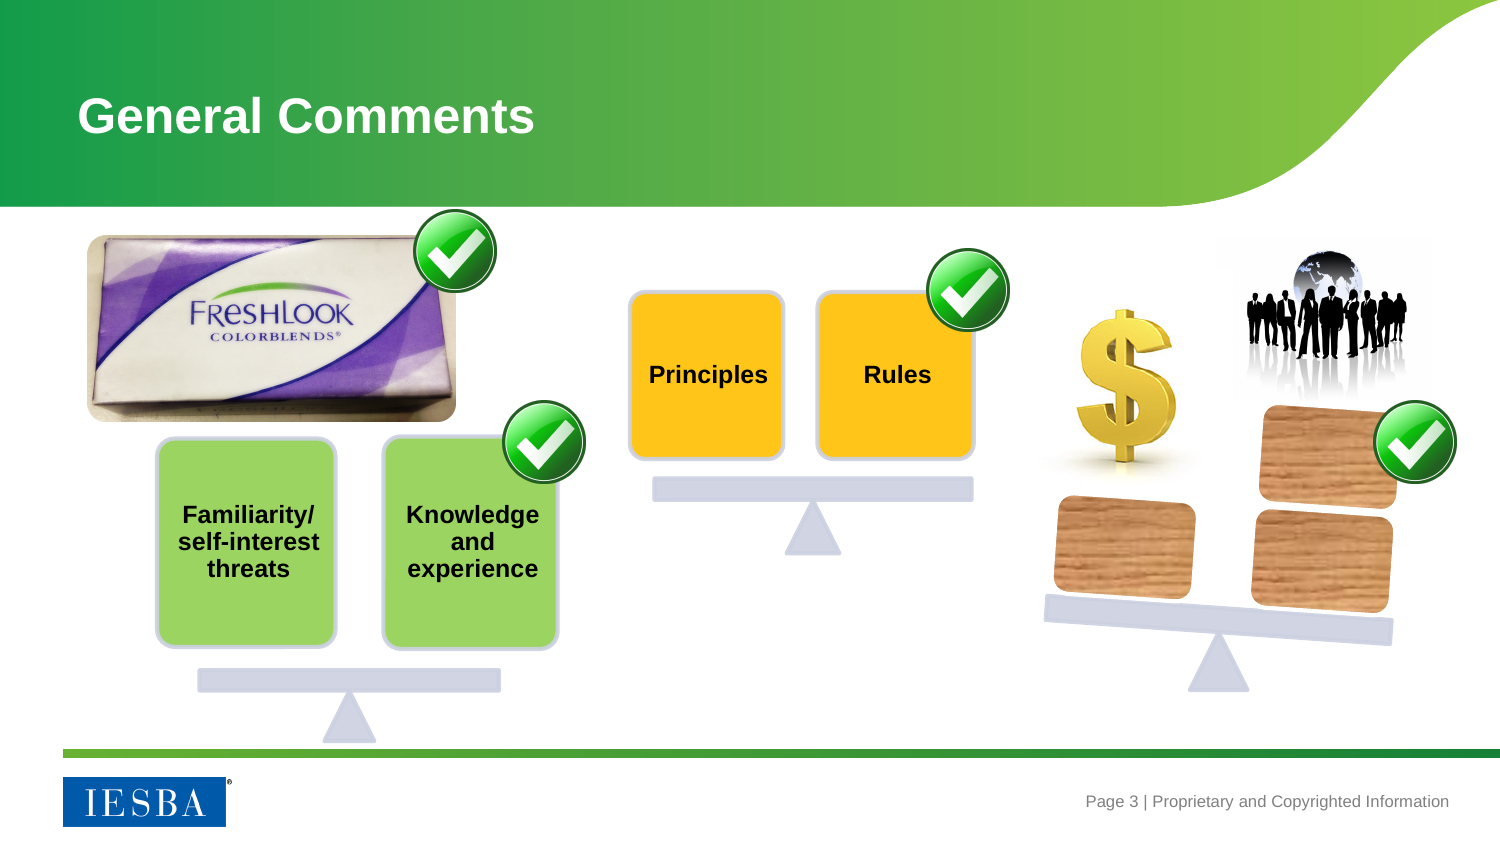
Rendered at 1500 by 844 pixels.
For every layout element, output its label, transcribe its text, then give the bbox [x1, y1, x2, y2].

picture [0, 0, 1500, 207]
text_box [899, 306, 1500, 691]
picture [87, 209, 497, 422]
picture [1011, 237, 1457, 493]
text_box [554, 176, 1072, 530]
picture [63, 777, 232, 827]
picture [502, 400, 554, 484]
text_box General Comments [62, 75, 1300, 142]
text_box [71, 371, 627, 705]
picture [926, 248, 1010, 332]
